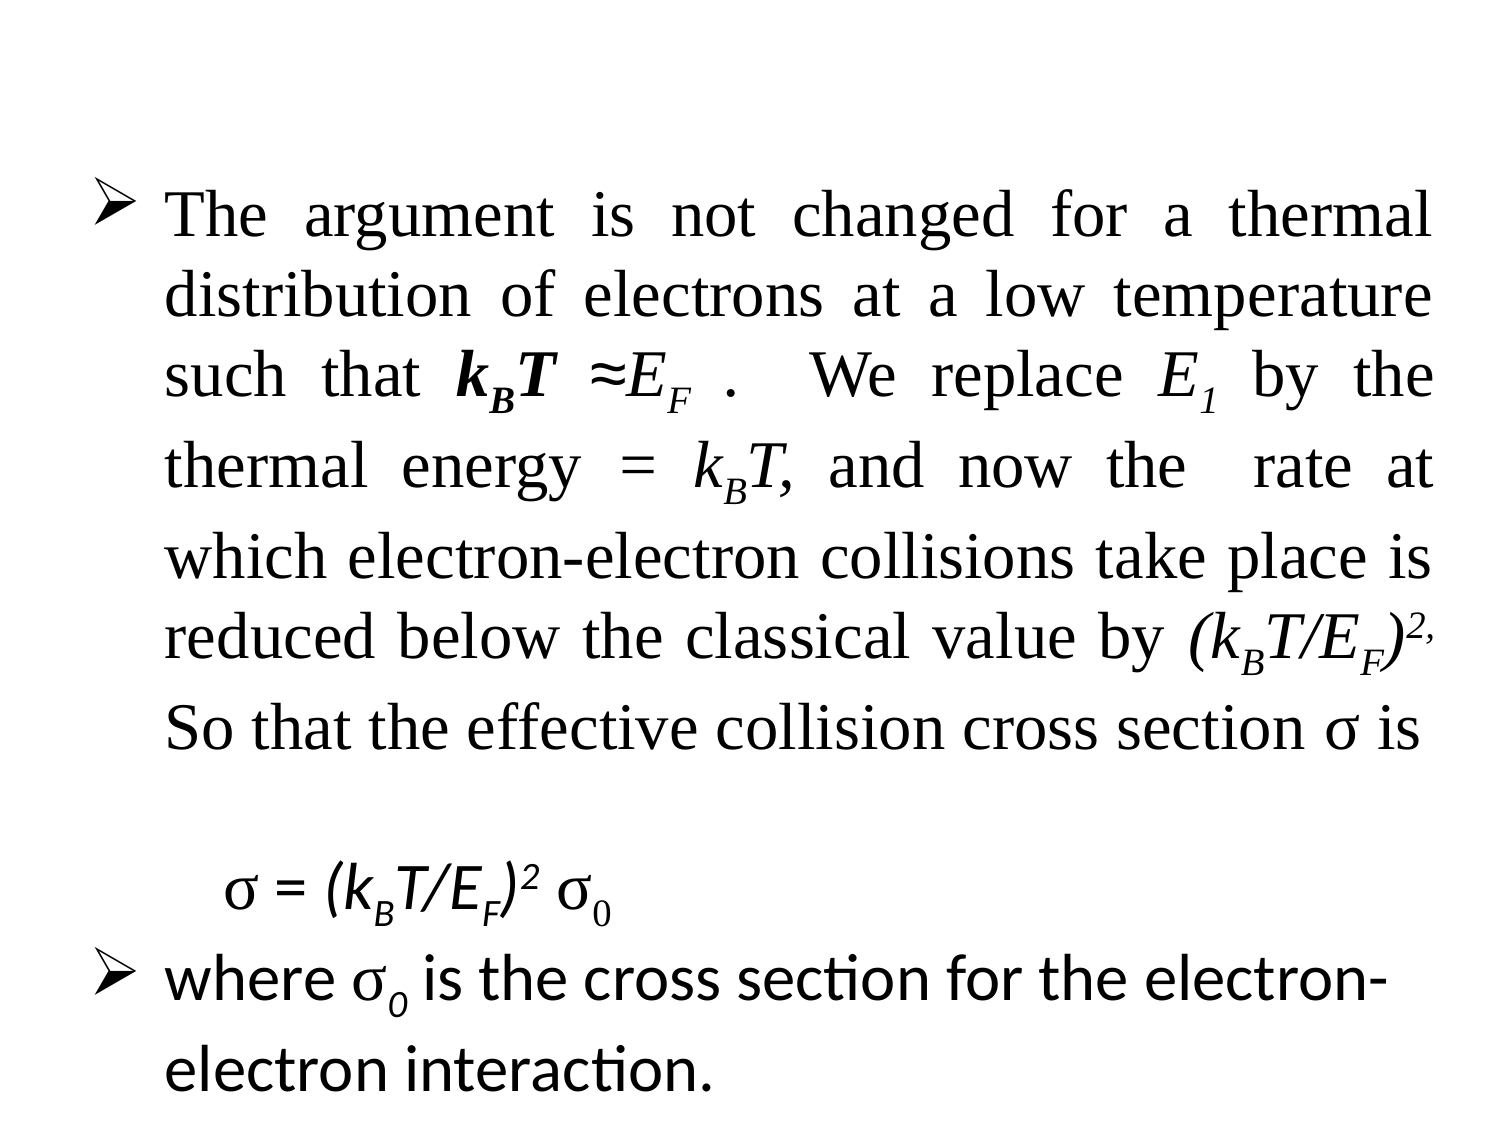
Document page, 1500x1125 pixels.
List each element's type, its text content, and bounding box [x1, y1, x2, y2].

text_box The argument is not changed for a thermal distribution of electrons at a low temperature such that kBT ≈EF . We replace E1 by the thermal energy = kBT, and now the rate at which electron-electron collisions take place is reduced below the classical value by (kBT/EF)2, So that the effective collision cross section σ is σ = (kBT/EF)2 σ0 where σ0 is the cross section for the electron-electron interaction. [75, 162, 1450, 1125]
